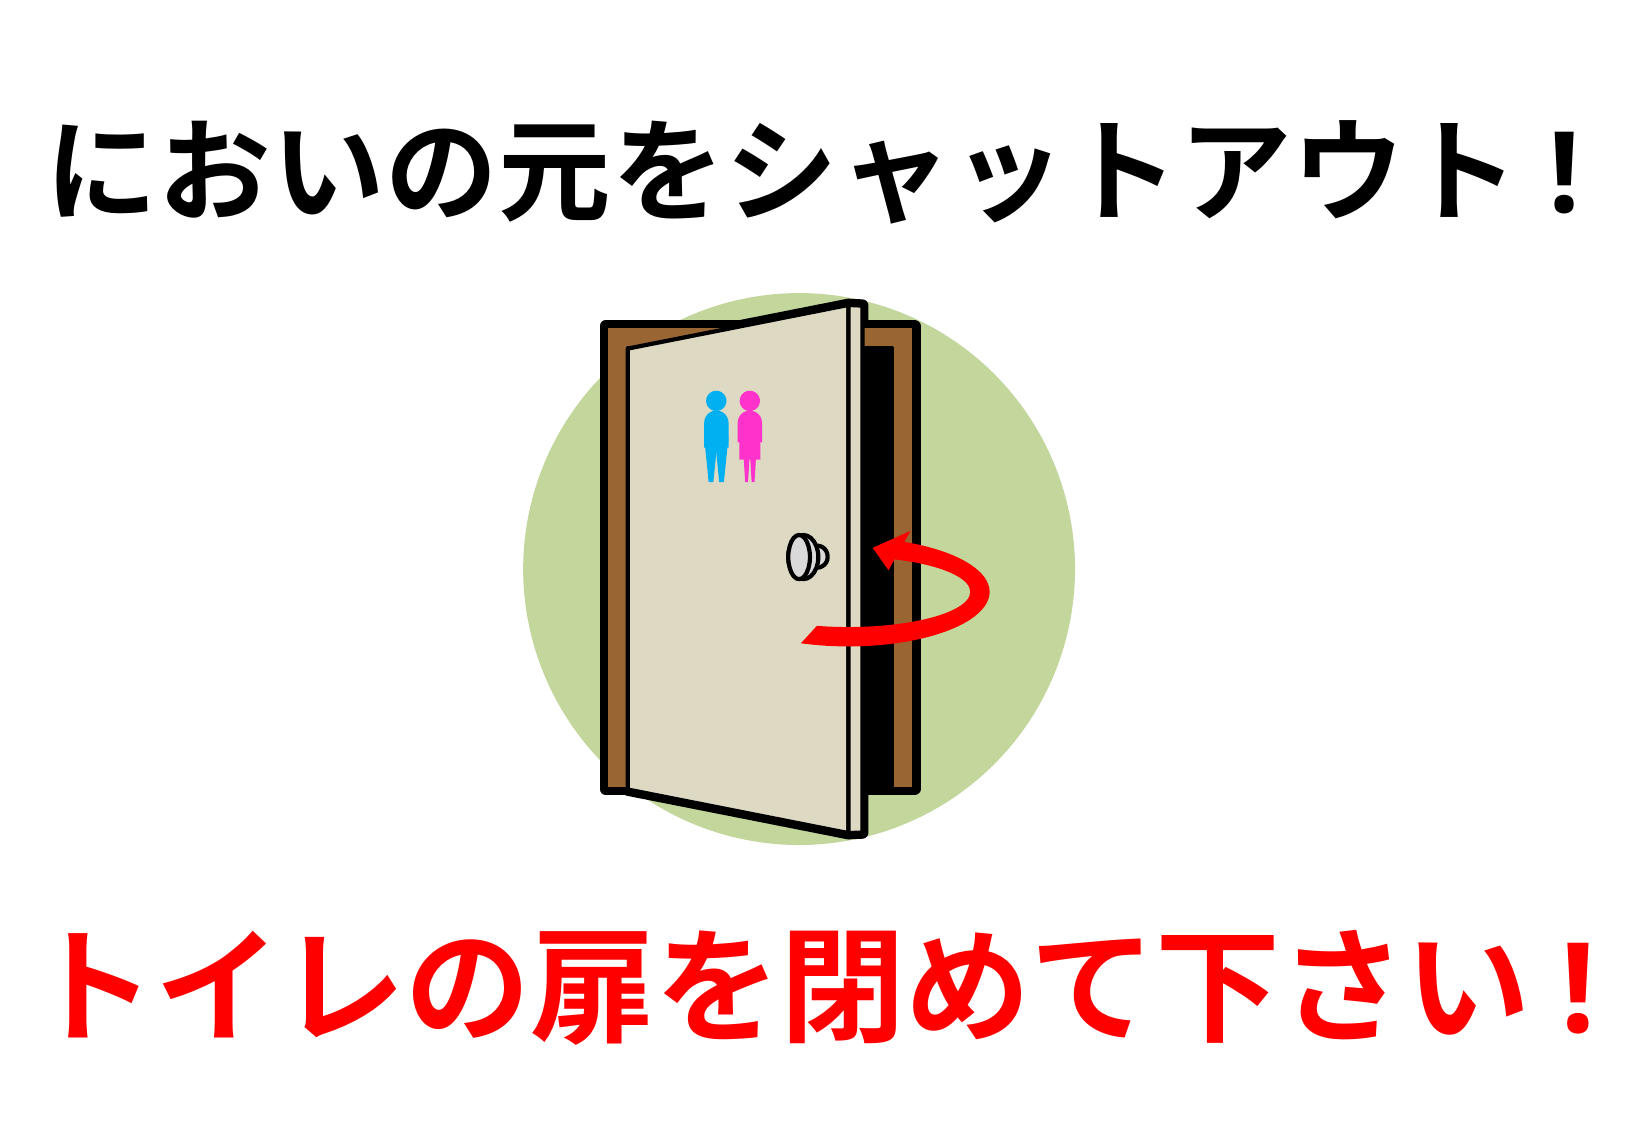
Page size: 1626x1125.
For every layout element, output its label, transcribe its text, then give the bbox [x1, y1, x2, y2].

text_box トイレの扉を閉めて下さい! [0, 899, 1625, 1065]
text_box においの元をシャットアウト! [0, 92, 1625, 243]
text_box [522, 292, 1076, 846]
